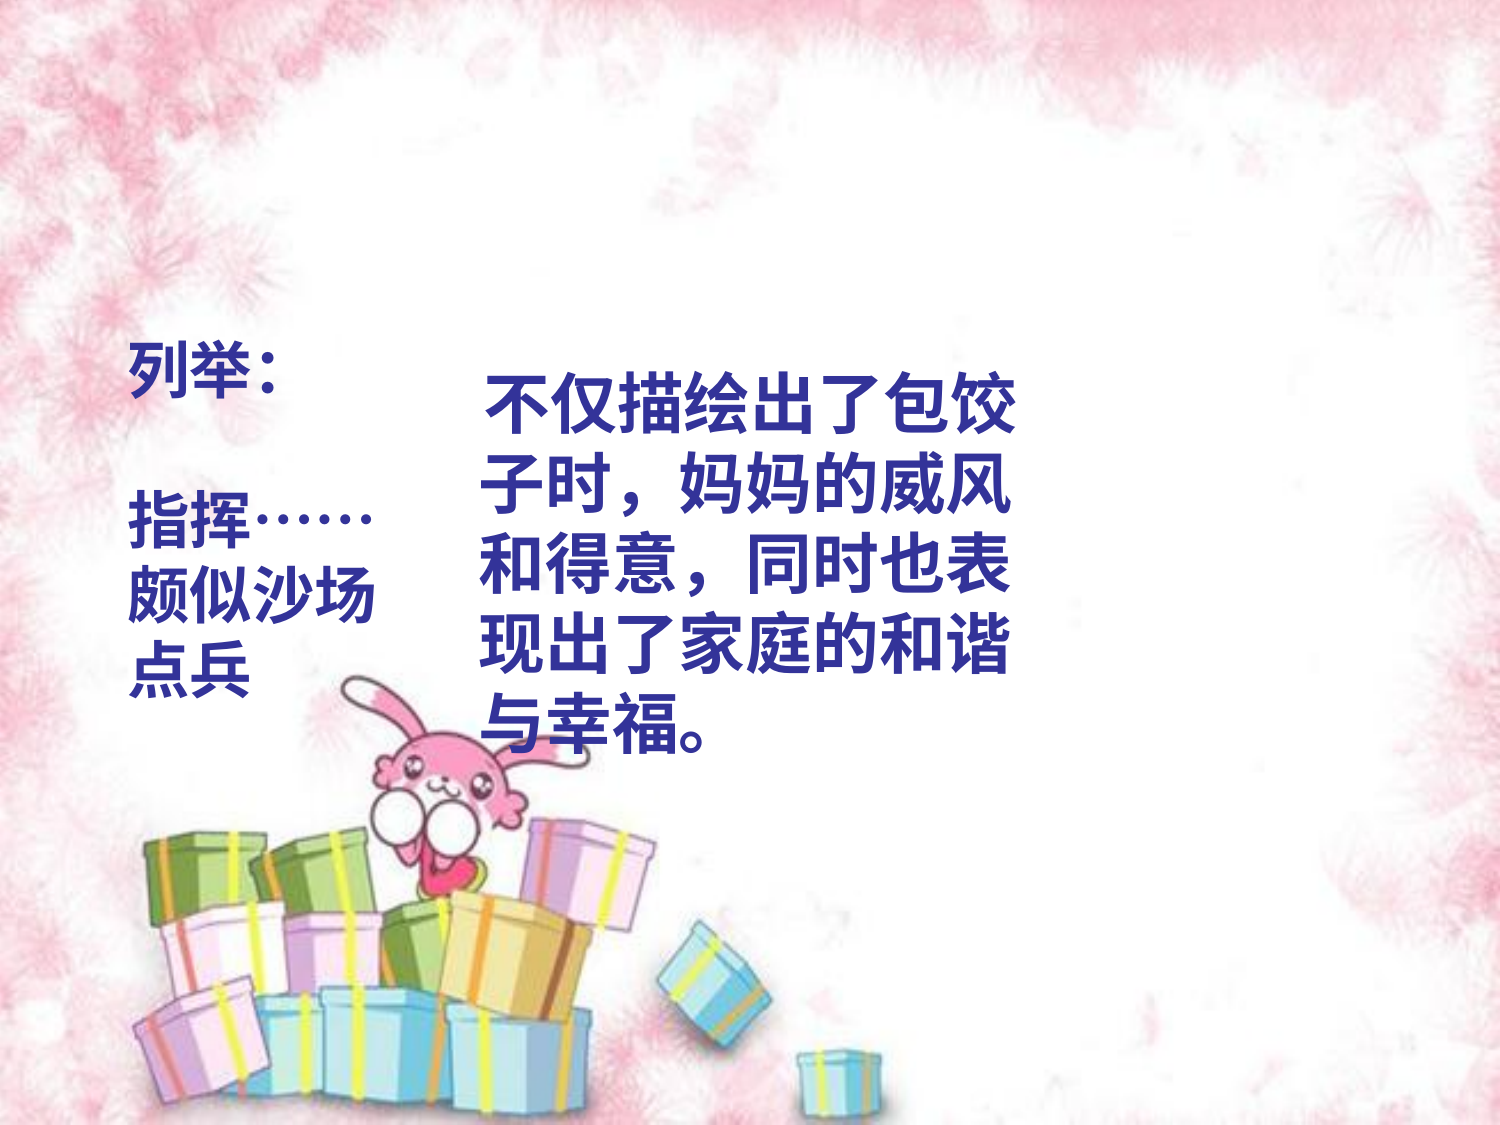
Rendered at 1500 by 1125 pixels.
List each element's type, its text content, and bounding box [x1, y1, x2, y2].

list 不仅描绘出了包饺子时，妈妈的威风和得意，同时也表现出了家庭的和谐与幸福。 [407, 267, 1093, 976]
picture [0, 0, 1500, 1125]
title 列举： 指挥……颇似沙场点兵 [112, 231, 396, 915]
